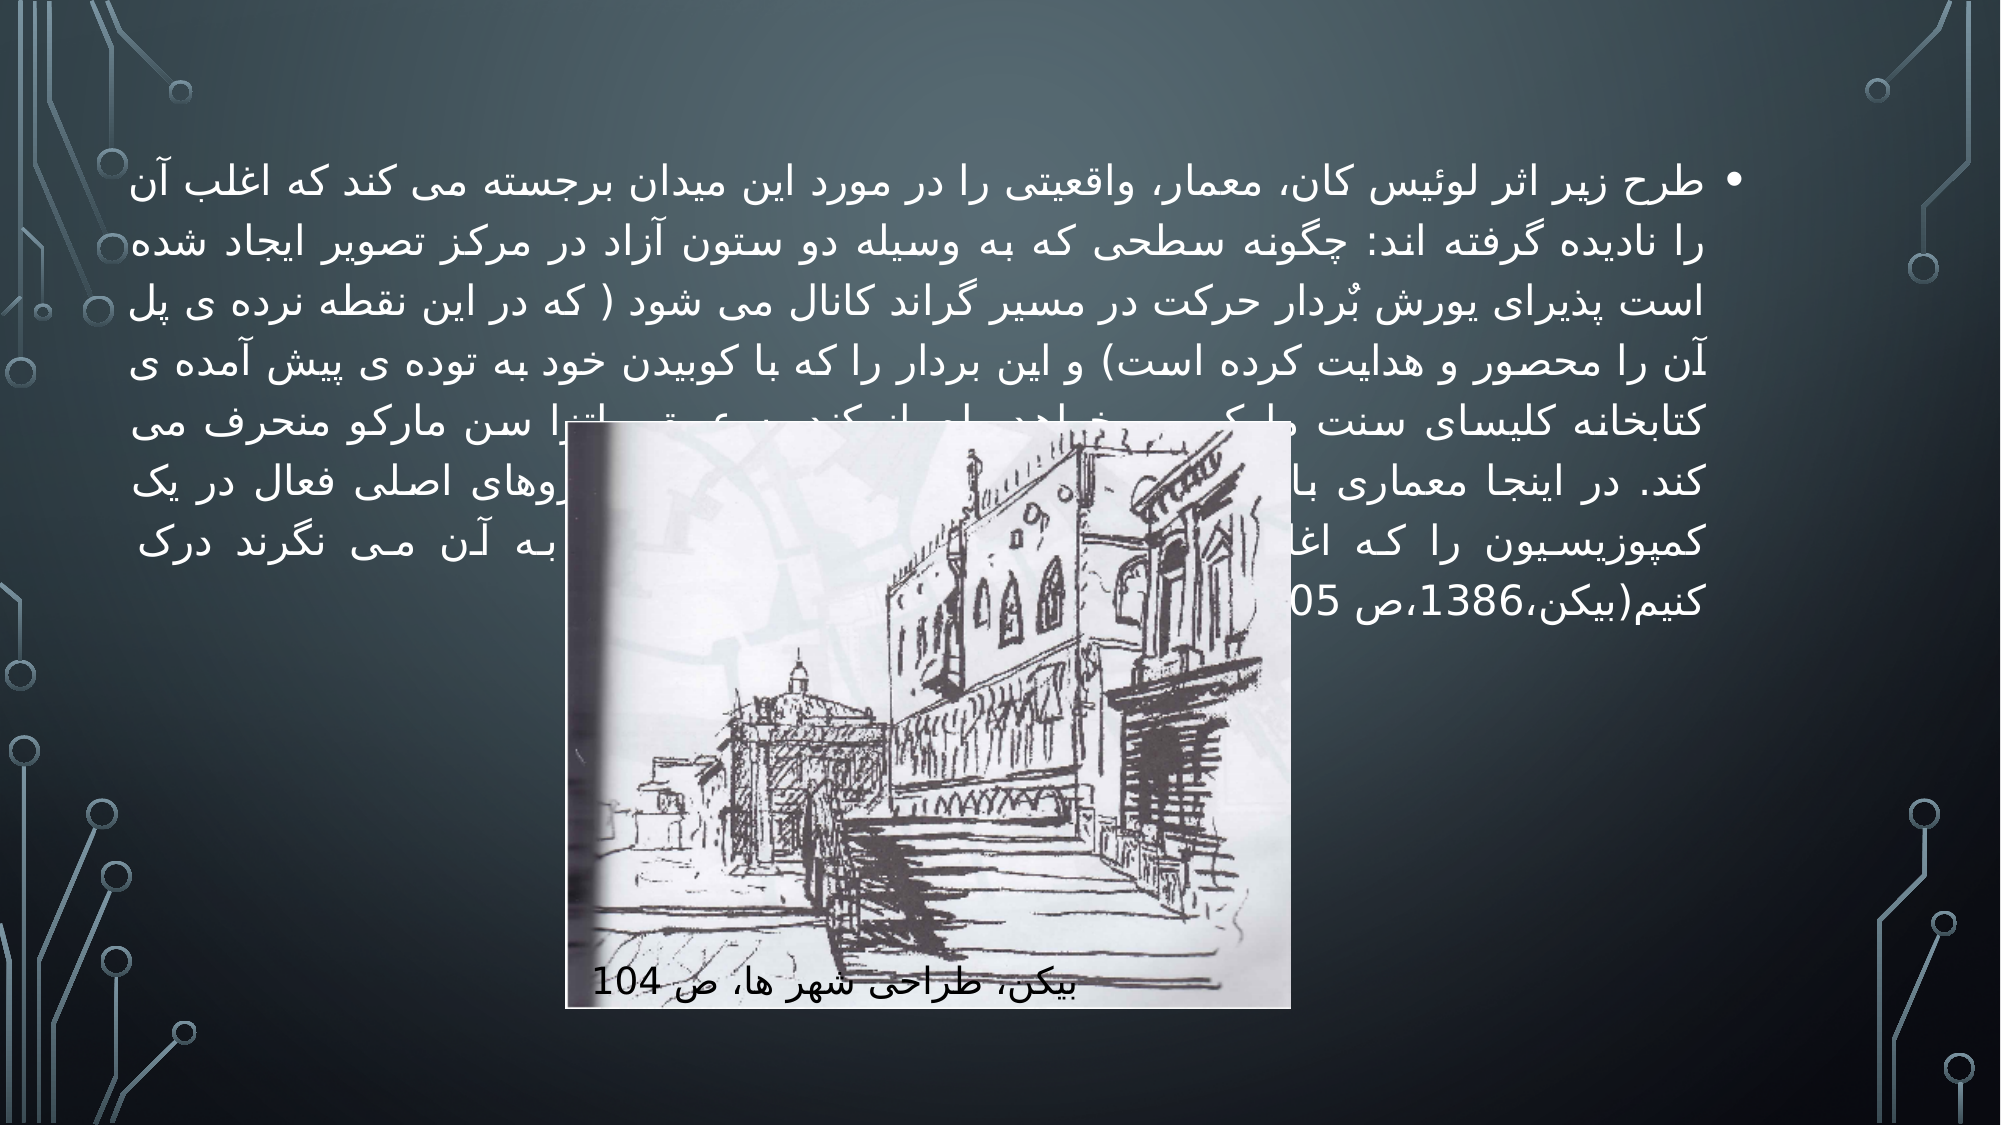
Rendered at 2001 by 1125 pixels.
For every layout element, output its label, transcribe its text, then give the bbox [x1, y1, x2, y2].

list طرح زیر اثر لوئیس کان، معمار، واقعیتی را در مورد این میدان برجسته می کند که اغلب آن را نادیده گرفته اند: چگونه سطحی که به وسیله دو ستون آزاد در مرکز تصویر ایجاد شده است پذیرای یورش بٌردار حرکت در مسیر گراند کانال می شود ( که در این نقطه نرده ی پل آن را محصور و هدایت کرده است) و این بردار را که با کوبیدن خود به توده ی پیش آمده ی کتابخانه کلیسای سنت مارک می خواهد راه باز کند به عمق پیاتزا سن مارکو منحرف می کند. در اینجا معماری با بینشی کمیاب به ما کمک می کند تا نیروهای اصلی فعال در یک کمپوزیسیون را که اغلب صرفاً از جنبه سطحی و رمانتیک به آن می نگرند درک کنیم(بیکن،1386،ص 105). [112, 65, 1759, 950]
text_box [565, 421, 1291, 1057]
